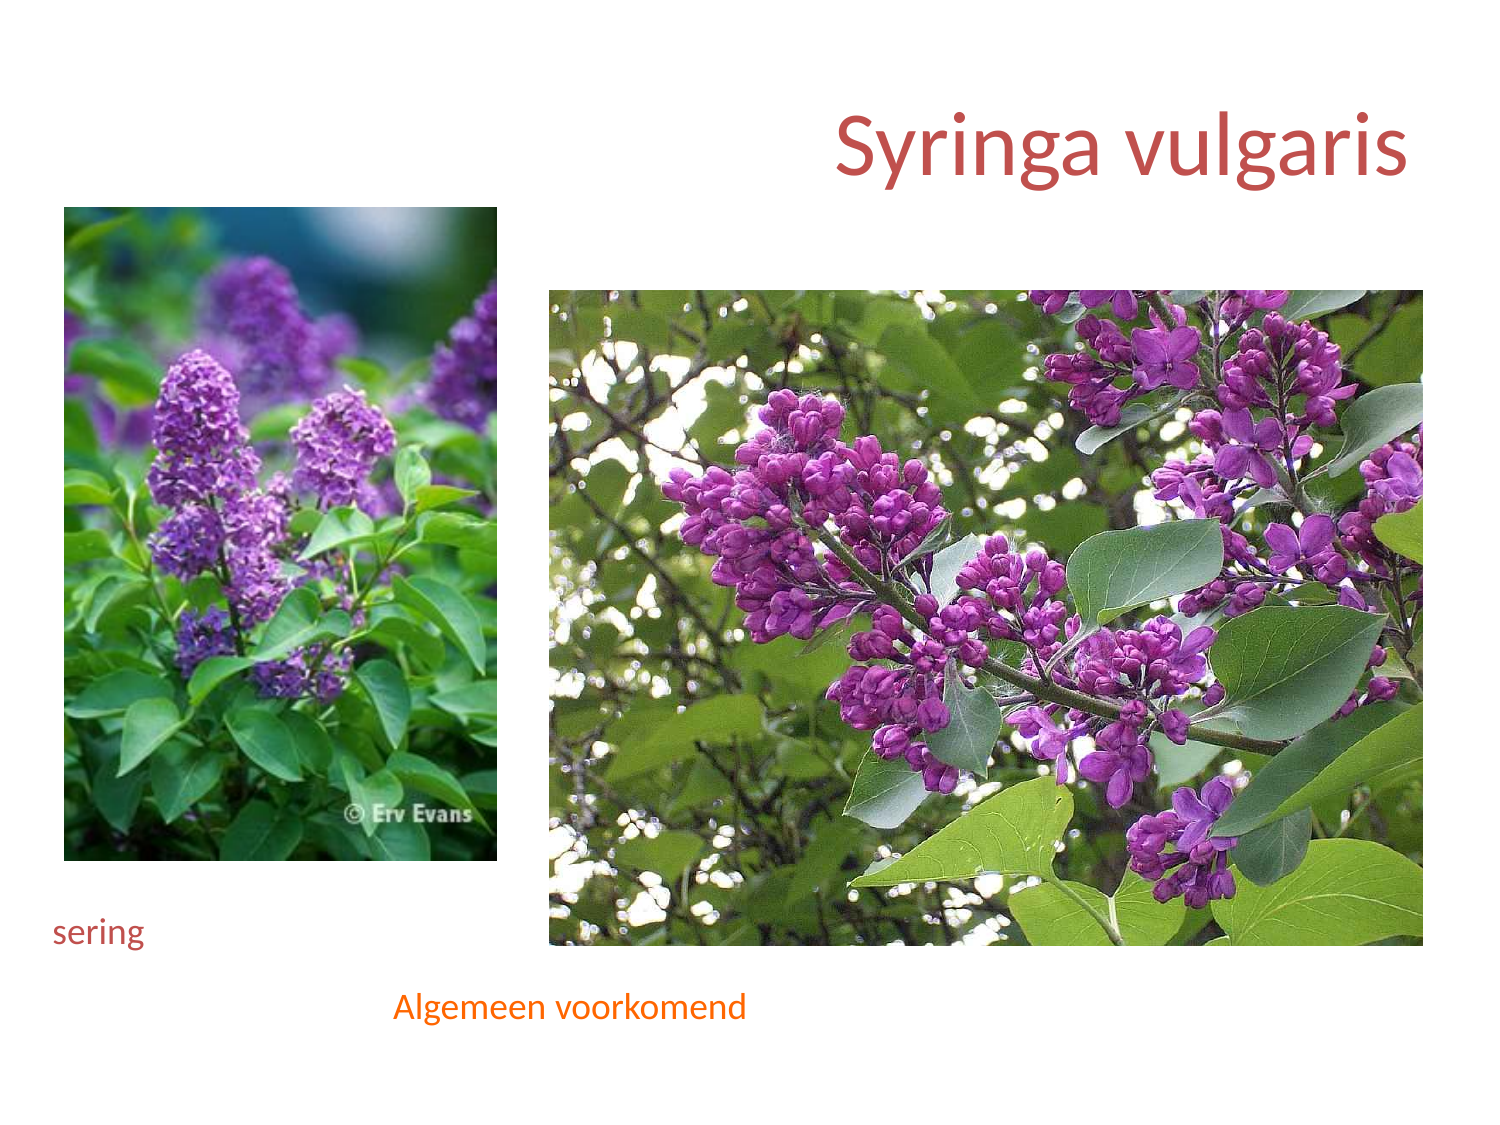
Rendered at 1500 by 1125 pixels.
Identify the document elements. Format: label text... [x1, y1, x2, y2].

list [64, 207, 497, 861]
title Syringa vulgaris [75, 45, 1425, 233]
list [548, 290, 1423, 946]
text_box Algemeen voorkomend [50, 974, 763, 1035]
text_box sering [37, 899, 1100, 960]
